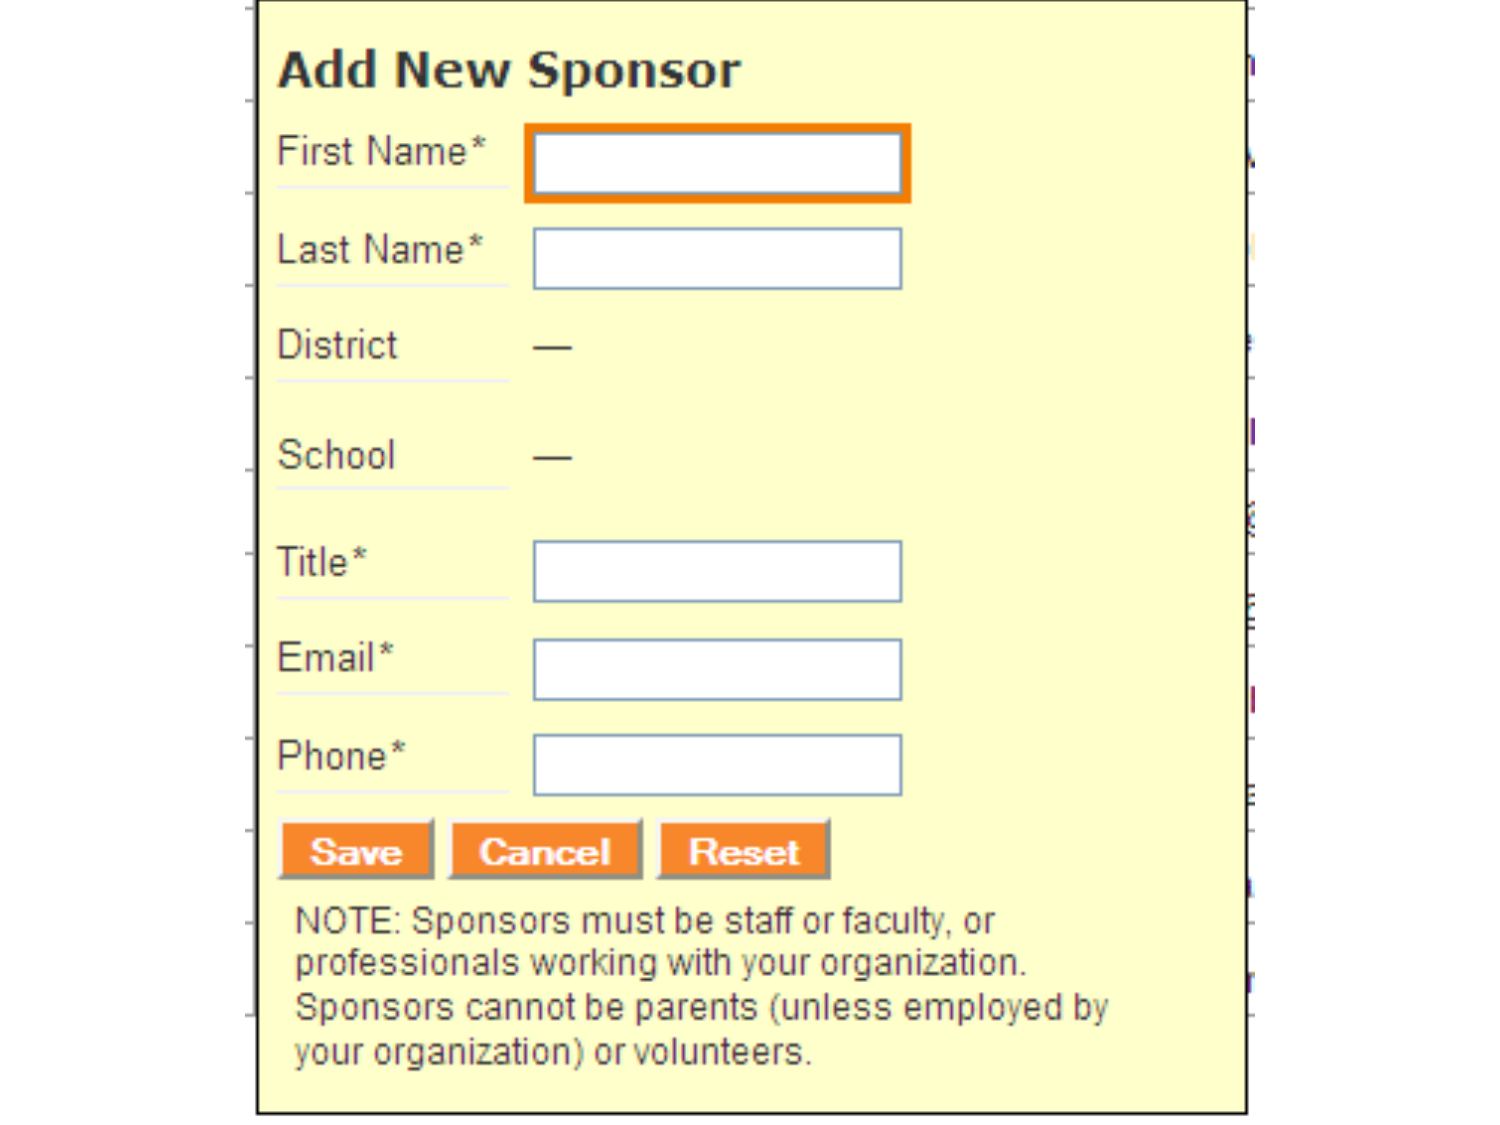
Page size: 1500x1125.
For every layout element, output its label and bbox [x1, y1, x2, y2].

picture [245, 0, 1255, 1125]
